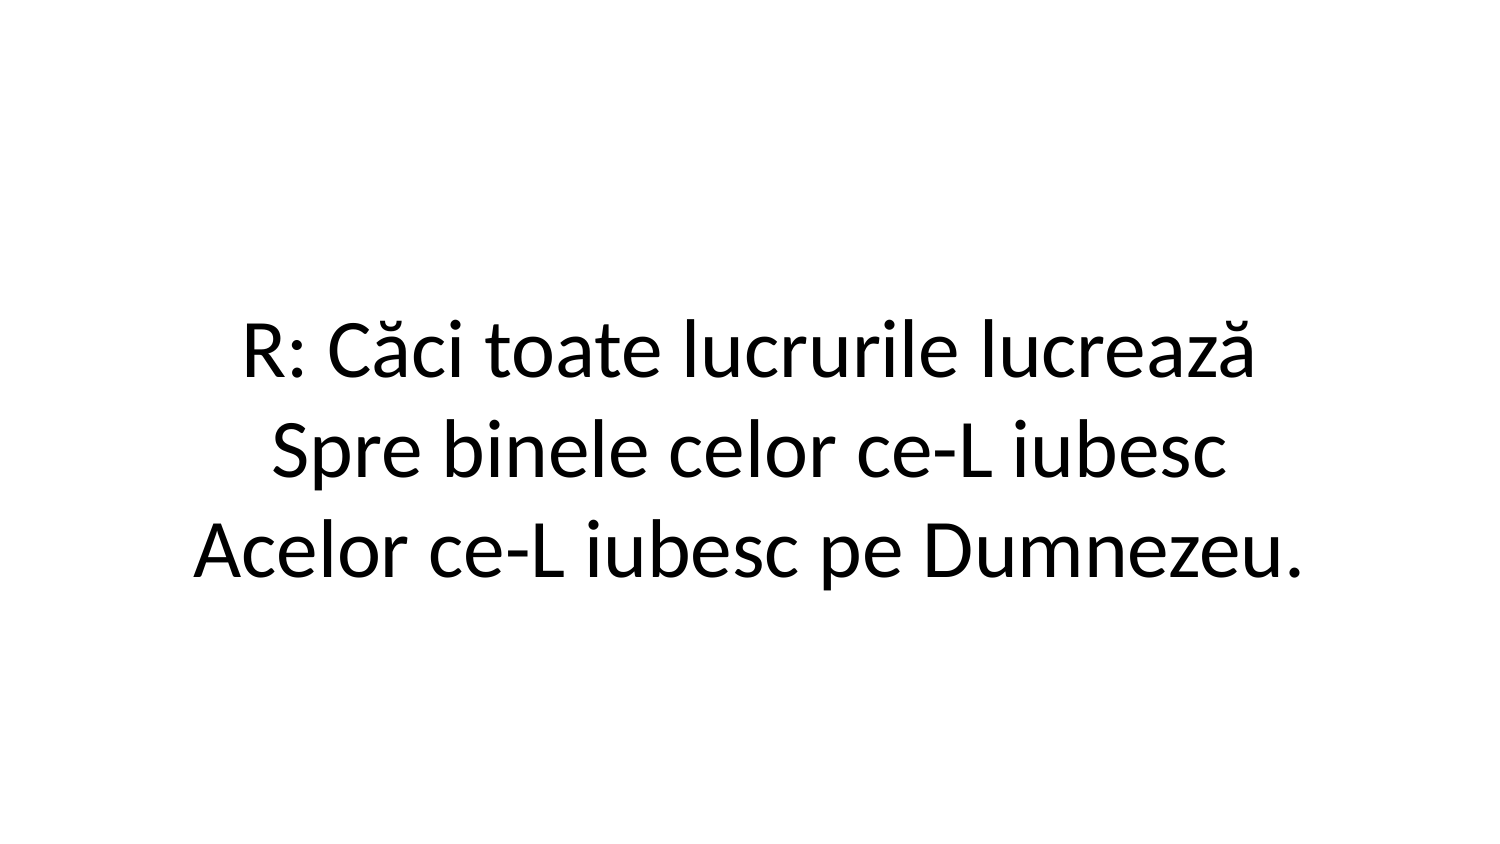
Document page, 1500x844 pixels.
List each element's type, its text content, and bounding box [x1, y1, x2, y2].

text_box R: Căci toate lucrurile lucrează Spre binele celor ce-L iubesc Acelor ce-L iubesc pe Dumnezeu. [178, 242, 1322, 602]
